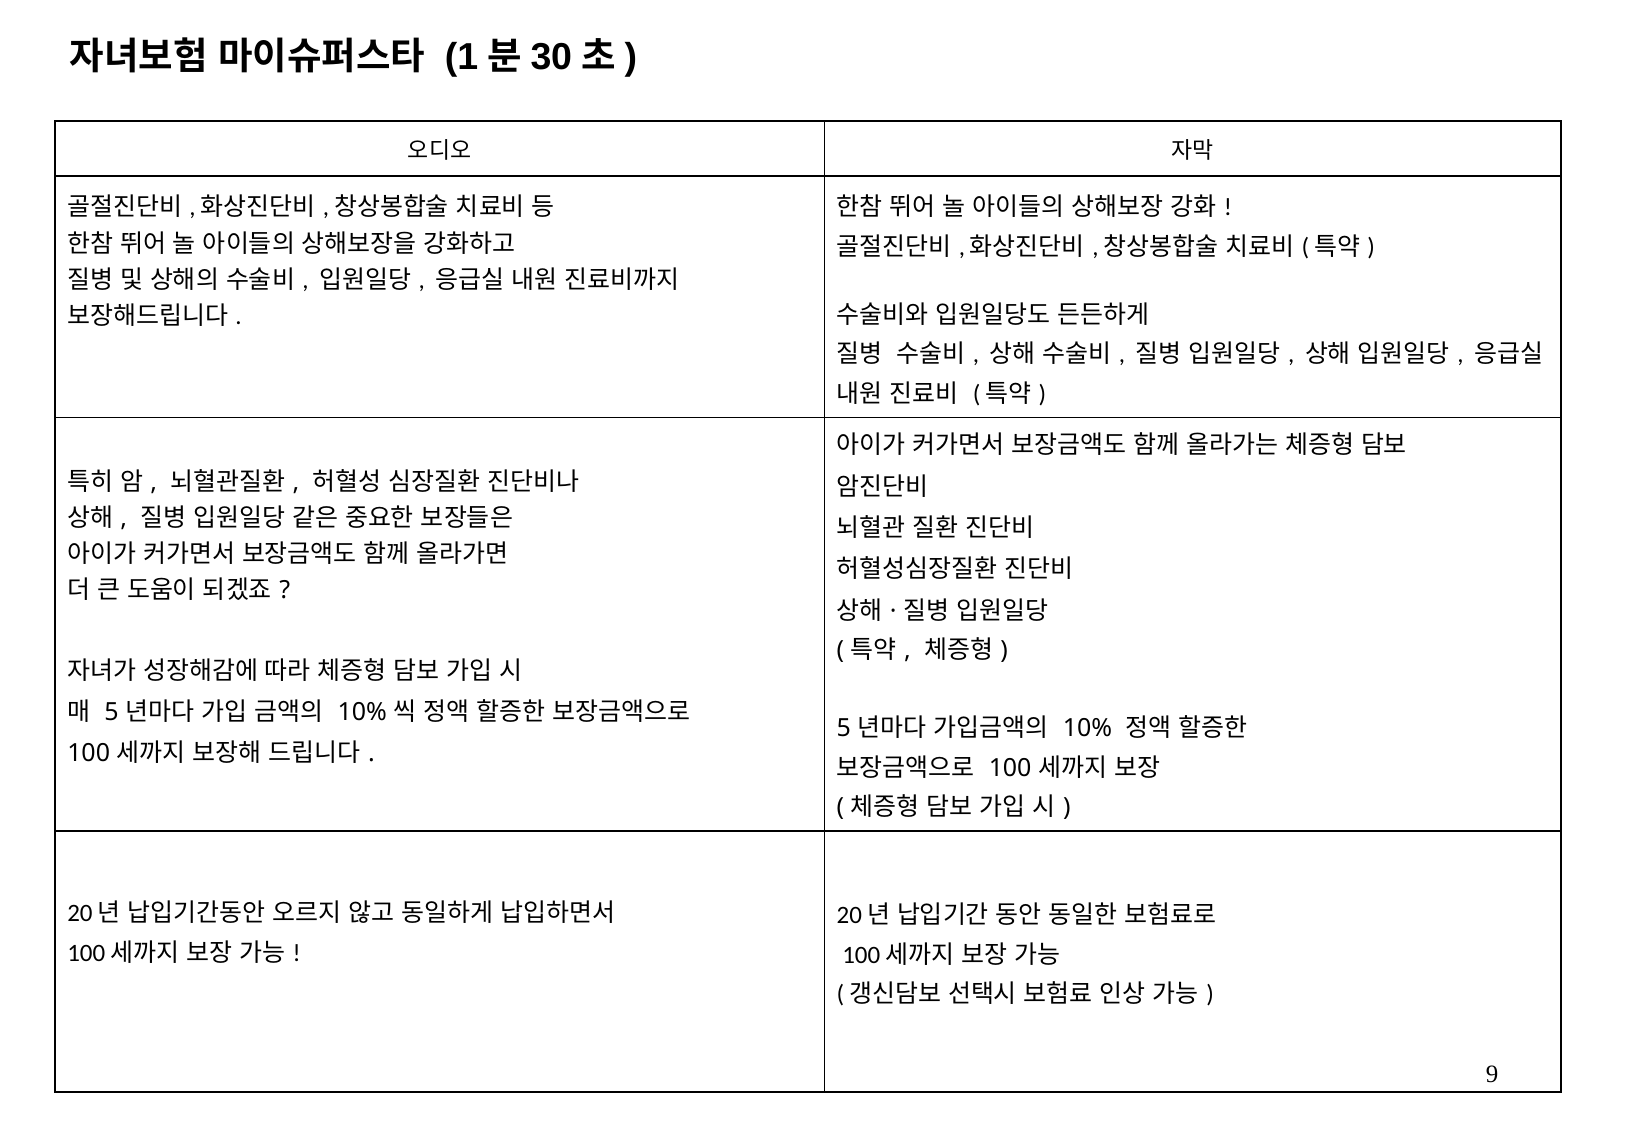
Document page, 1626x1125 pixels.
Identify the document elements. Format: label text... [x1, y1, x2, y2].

table_header 오디오 [56, 122, 824, 175]
table_cell 특히 암, 뇌혈관질환, 허혈성 심장질환 진단비나 상해, 질병 입원일당 같은 중요한 보장들은 아이가 커가면서 보장금액도 함께 올라가면 더 큰 도움이 되겠죠? 자녀가 성장해감에 따라 체증형 담보 가입 시 매 5년마다 가입 금액의 10%씩 정액 할증한 보장금액으로 100세까지 보장해 드립니다. [56, 418, 824, 830]
table_cell 골절진단비,화상진단비,창상봉합술 치료비 등 한참 뛰어 놀 아이들의 상해보장을 강화하고 질병 및 상해의 수술비, 입원일당, 응급실 내원 진료비까지 보장해드립니다. [56, 177, 824, 417]
table_cell 한참 뛰어 놀 아이들의 상해보장 강화! 골절진단비,화상진단비,창상봉합술 치료비(특약) 수술비와 입원일당도 든든하게 질병 수술비, 상해 수술비, 질병 입원일당, 상해 입원일당, 응급실 내원 진료비 (특약) [825, 177, 1560, 417]
text_box 자녀보험 마이슈퍼스타 (1분30초) [55, 24, 1280, 84]
table_cell 20년 납입기간동안 오르지 않고 동일하게 납입하면서 100세까지 보장 가능! [56, 832, 824, 1091]
slide_number 9 [1147, 1042, 1514, 1103]
table_cell 아이가 커가면서 보장금액도 함께 올라가는 체증형 담보 암진단비 뇌혈관 질환 진단비 허혈성심장질환 진단비 상해·질병 입원일당 (특약, 체증형) 5년마다 가입금액의 10% 정액 할증한 보장금액으로 100세까지 보장 (체증형 담보 가입 시) [825, 418, 1560, 830]
table_cell 20년 납입기간 동안 동일한 보험료로 100세까지 보장 가능 (갱신담보 선택시 보험료 인상 가능) [825, 832, 1560, 1091]
table_header 자막 [825, 122, 1560, 175]
